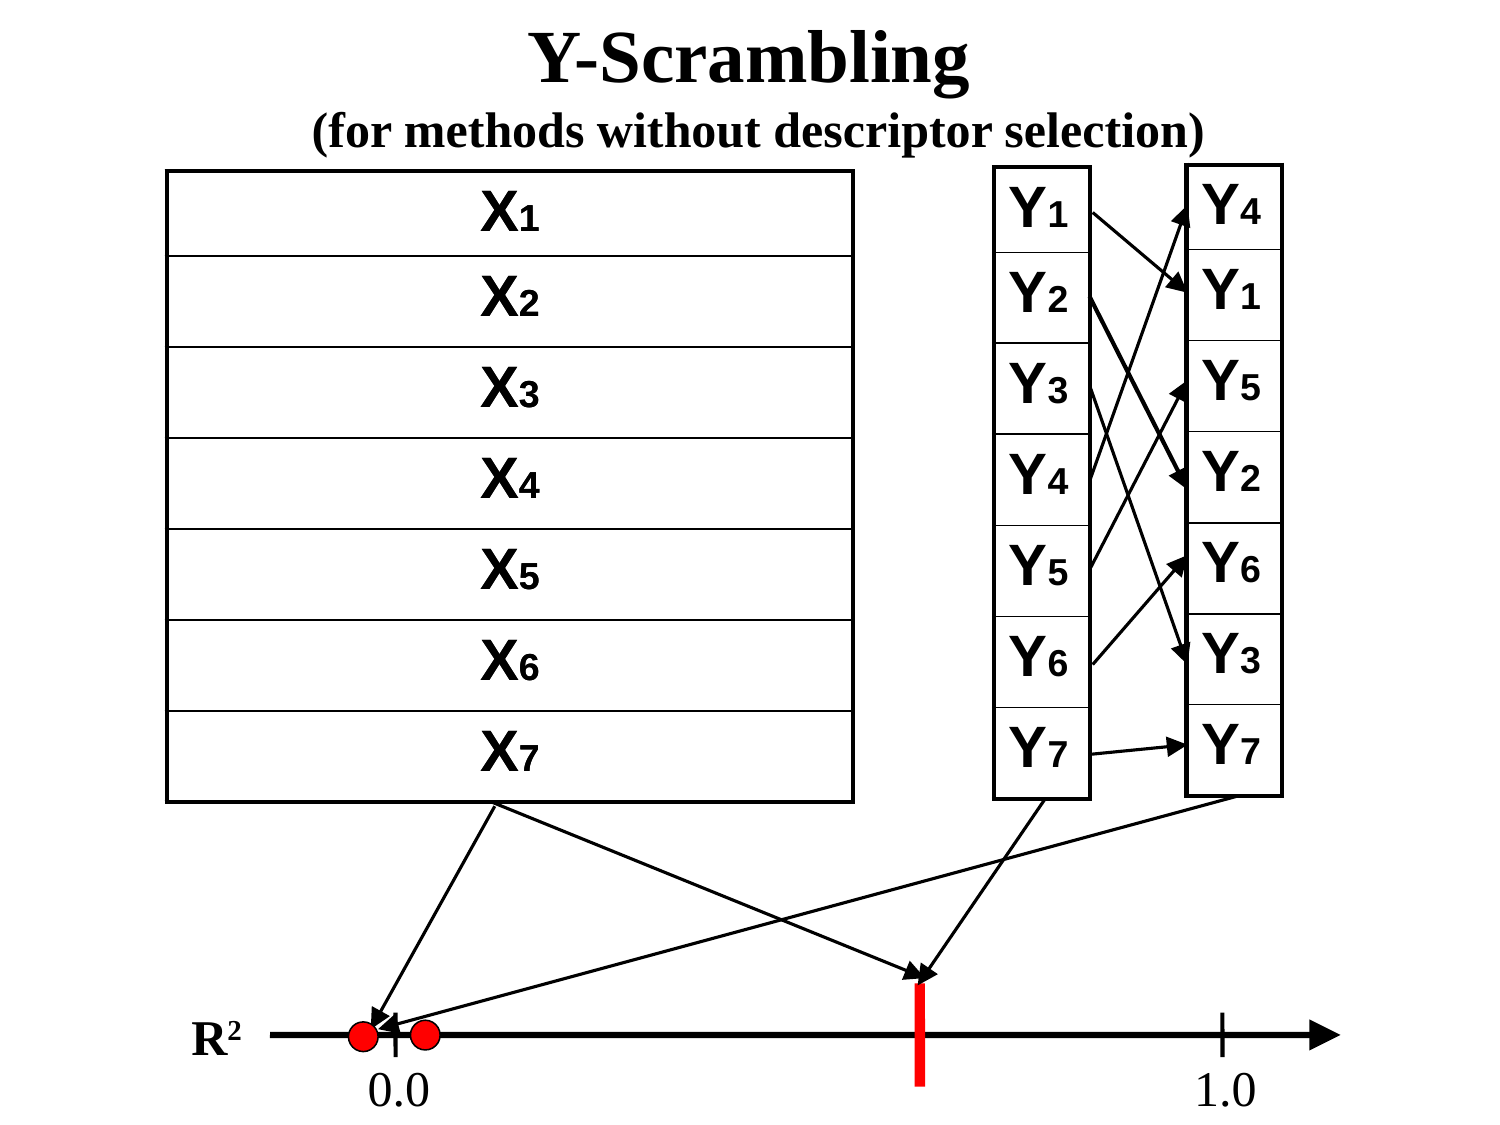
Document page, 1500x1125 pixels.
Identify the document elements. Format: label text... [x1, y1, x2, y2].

text_box R2 [176, 998, 257, 1073]
table_cell Y5 [996, 526, 1088, 616]
text_box [348, 1021, 379, 1052]
table_cell X5 [169, 530, 851, 619]
table_cell Y6 [1189, 524, 1280, 613]
table_cell Y6 [996, 617, 1088, 707]
table_cell Y1 [1189, 250, 1280, 340]
text_box [1160, 380, 1188, 434]
text_box Y-Scrambling (for methods without descriptor selection) [296, 0, 1221, 165]
table_cell Y3 [1189, 615, 1280, 704]
table_cell X4 [169, 439, 851, 528]
table_cell Y4 [996, 435, 1088, 525]
text_box [1089, 385, 1191, 665]
table_cell X6 [169, 621, 851, 710]
text_box [410, 1020, 441, 1048]
table_header X1 [169, 173, 851, 255]
table_cell Y2 [996, 253, 1088, 342]
text_box [378, 920, 781, 1034]
table_cell X3 [169, 348, 851, 437]
table_cell Y3 [996, 344, 1088, 433]
table_cell X2 [169, 257, 851, 346]
text_box [1089, 296, 1188, 490]
table_cell Y7 [1189, 705, 1280, 794]
table_cell X7 [169, 712, 851, 800]
text_box [1223, 1024, 1341, 1046]
table_cell Y5 [1189, 341, 1280, 431]
text_box [496, 804, 919, 980]
text_box [1089, 736, 1188, 758]
text_box 0.0 [352, 1048, 445, 1124]
text_box [917, 798, 1046, 986]
text_box [1161, 555, 1188, 586]
text_box [1092, 212, 1188, 293]
text_box [1164, 205, 1191, 272]
table_header Y1 [996, 169, 1088, 252]
table_header Y4 [1189, 167, 1280, 249]
table_cell Y7 [996, 708, 1088, 797]
text_box 1.0 [1179, 1048, 1272, 1124]
text_box [371, 806, 495, 1027]
table_cell Y2 [1189, 432, 1280, 522]
